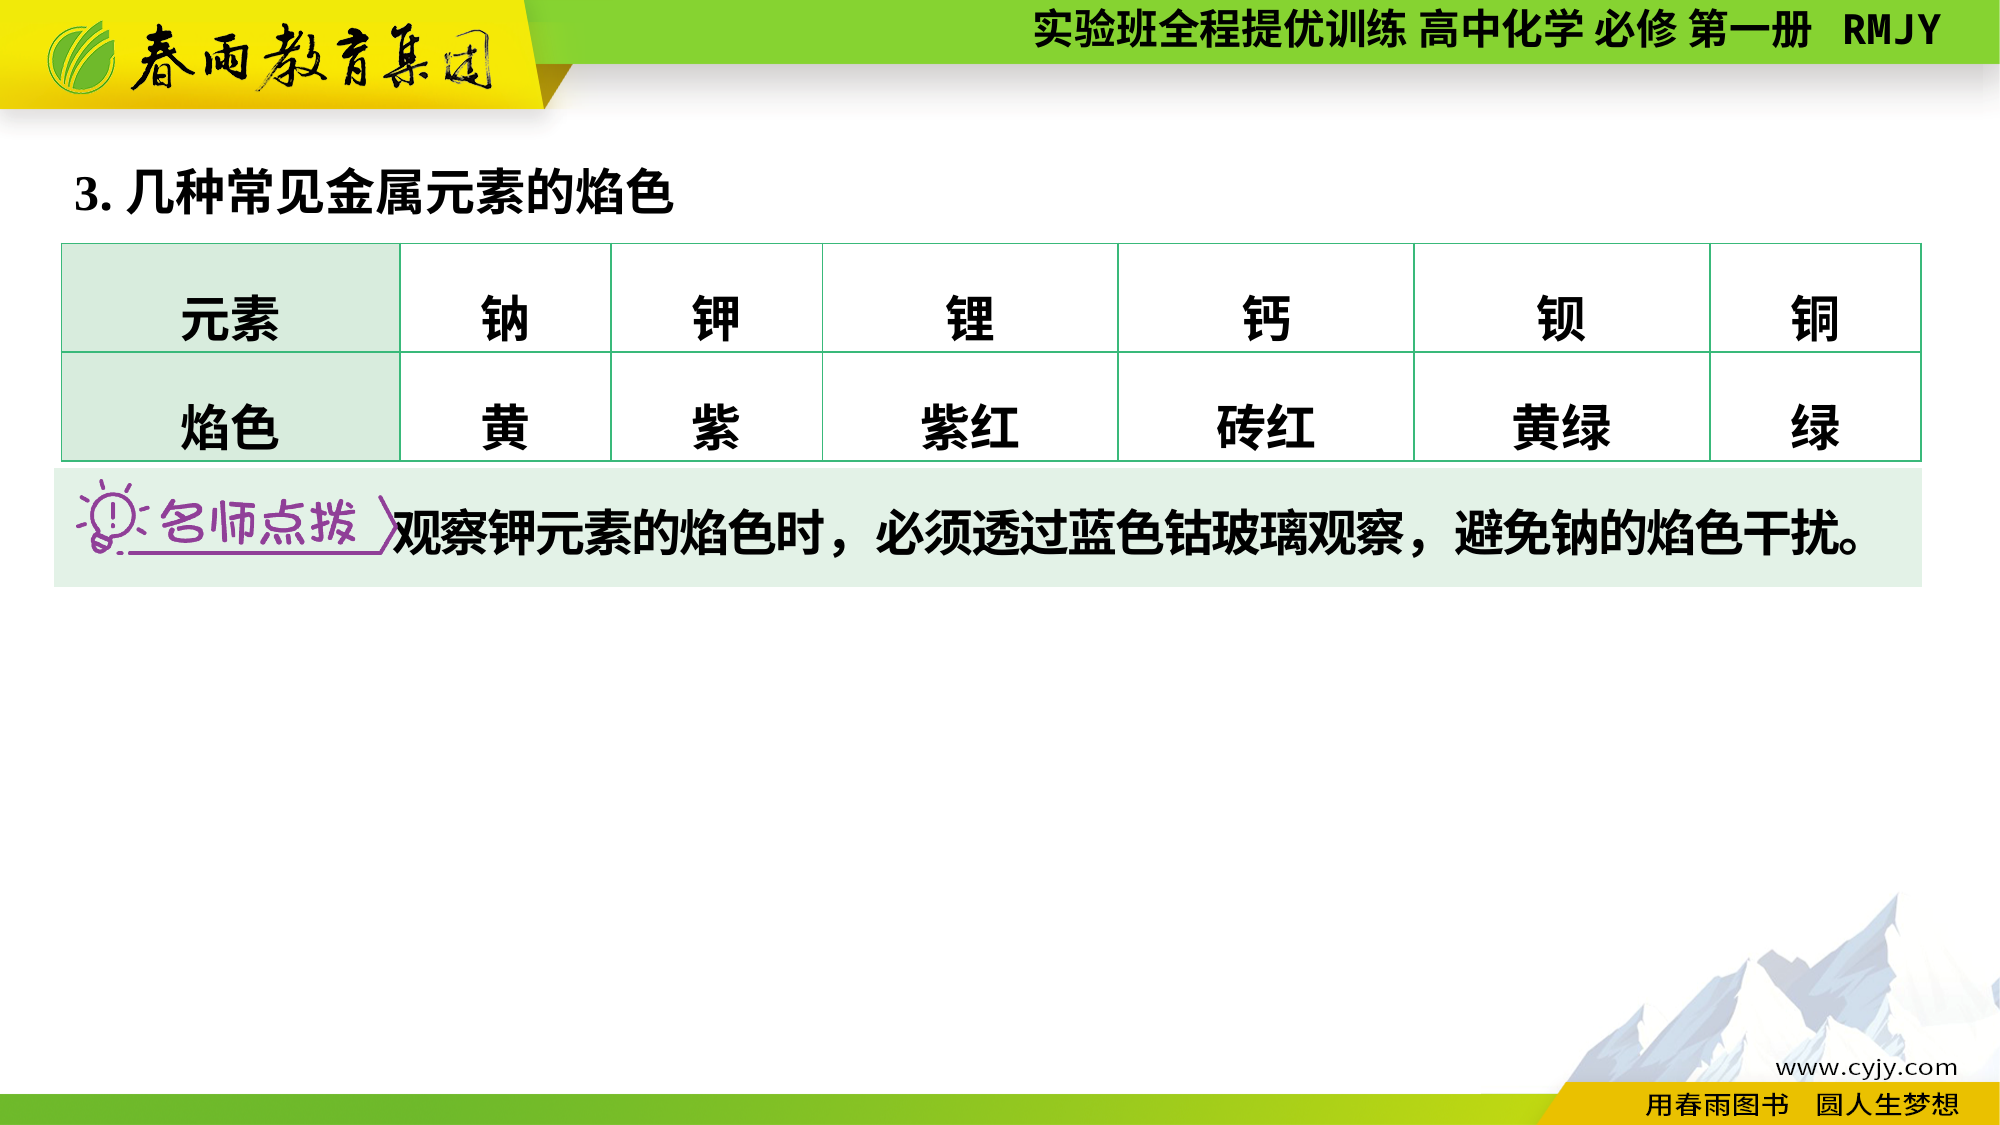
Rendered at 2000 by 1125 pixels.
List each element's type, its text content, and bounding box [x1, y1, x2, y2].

table_header 钡 [1415, 244, 1709, 351]
table_cell 黄绿 [1415, 353, 1709, 460]
table_header 元素 [62, 244, 399, 351]
table_cell 黄 [401, 353, 610, 460]
table_header 钙 [1119, 244, 1413, 351]
table_header 铜 [1711, 244, 1920, 351]
picture [0, 0, 2000, 1125]
table_cell 焰色 [62, 353, 399, 460]
table_cell 绿 [1711, 353, 1920, 460]
table_cell 砖红 [1119, 353, 1413, 460]
table_header 锂 [823, 244, 1117, 351]
text_box 观察钾元素的焰色时，必须透过蓝色钴玻璃观察，避免钠的焰色干扰。 [61, 463, 1944, 569]
table_cell 紫红 [823, 353, 1117, 460]
table_header 钠 [401, 244, 610, 351]
list 3.几种常见金属元素的焰色 [59, 122, 1944, 217]
table_header 钾 [612, 244, 822, 351]
table_cell 紫 [612, 353, 822, 460]
